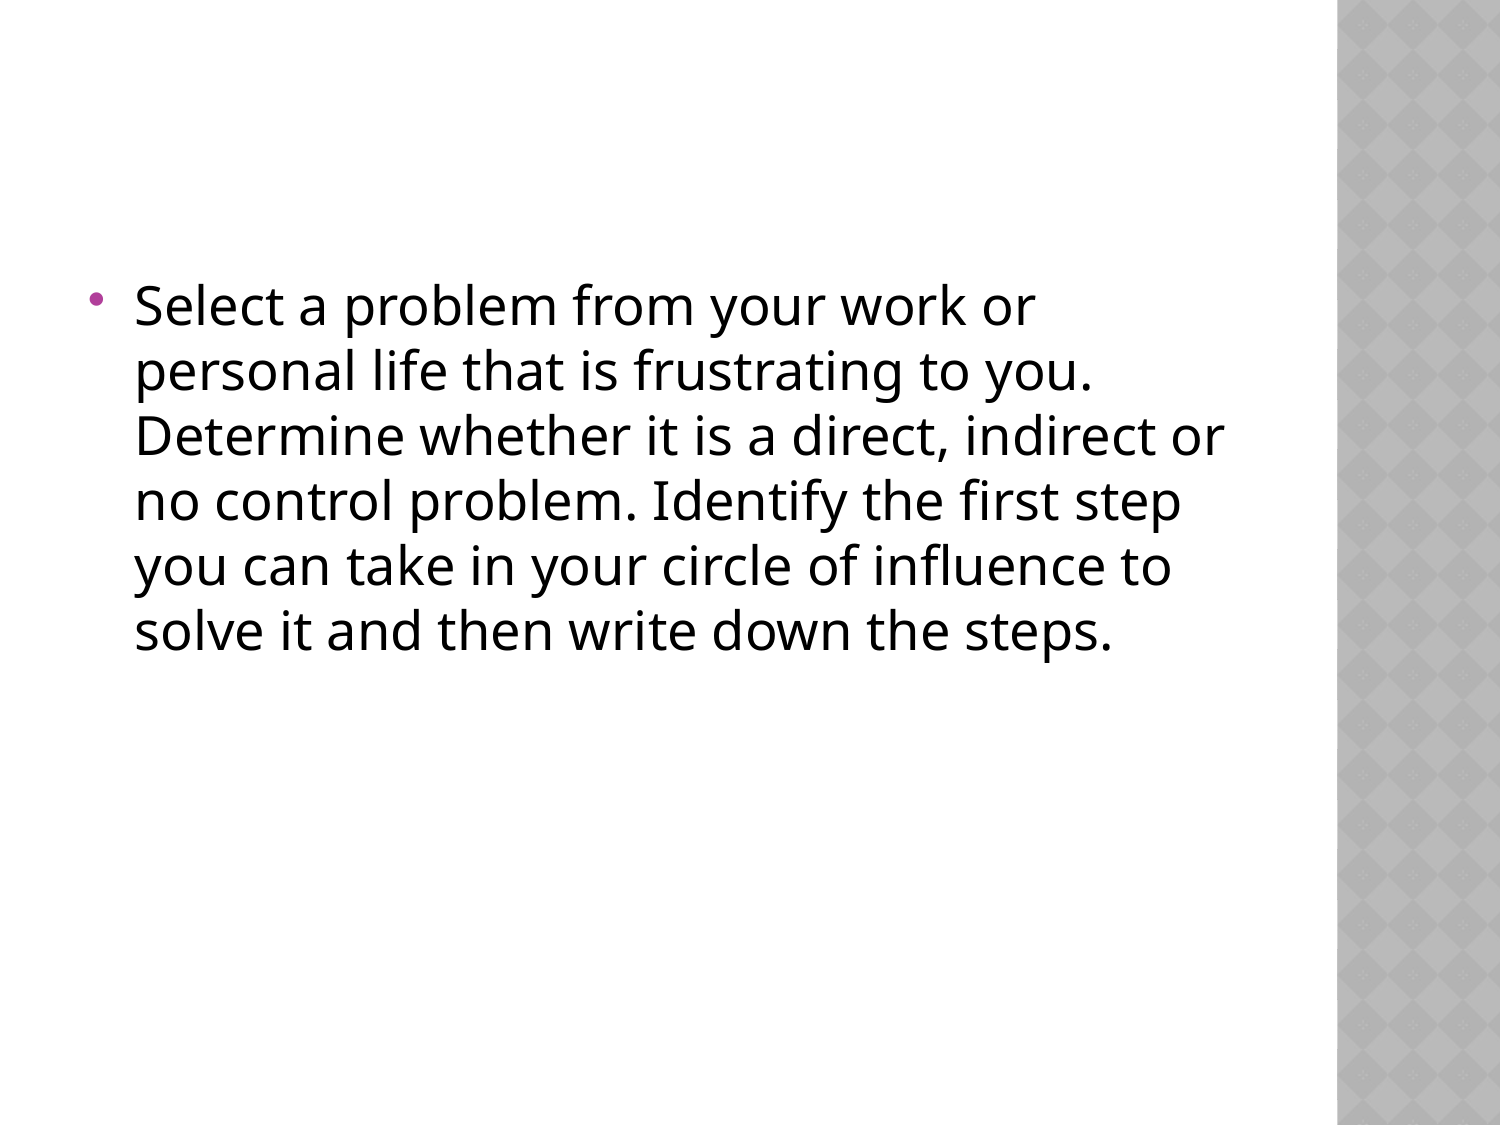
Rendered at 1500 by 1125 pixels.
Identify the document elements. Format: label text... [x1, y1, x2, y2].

list Select a problem from your work or personal life that is frustrating to you. Determine whether it is a direct, indirect or no control problem. Identify the first step you can take in your circle of influence to solve it and then write down the steps. [75, 264, 1263, 1059]
